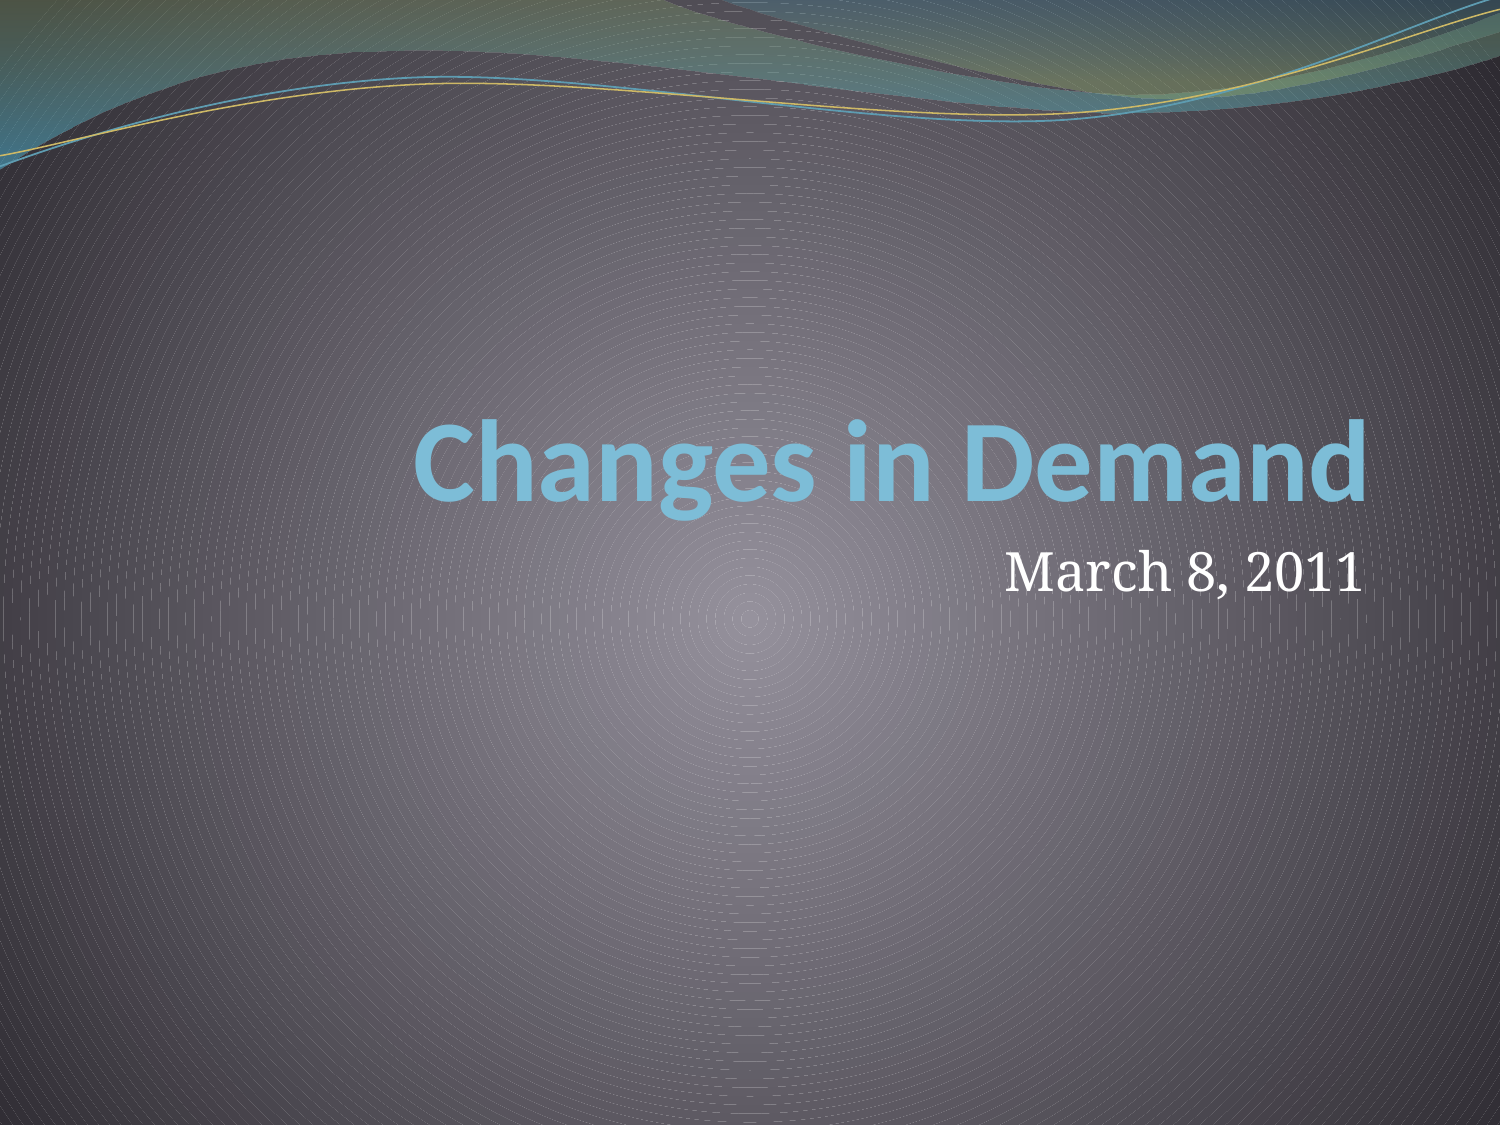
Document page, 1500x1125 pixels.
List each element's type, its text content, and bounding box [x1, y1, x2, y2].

title Changes in Demand [87, 224, 1376, 525]
subtitle March 8, 2011 [87, 529, 1376, 818]
